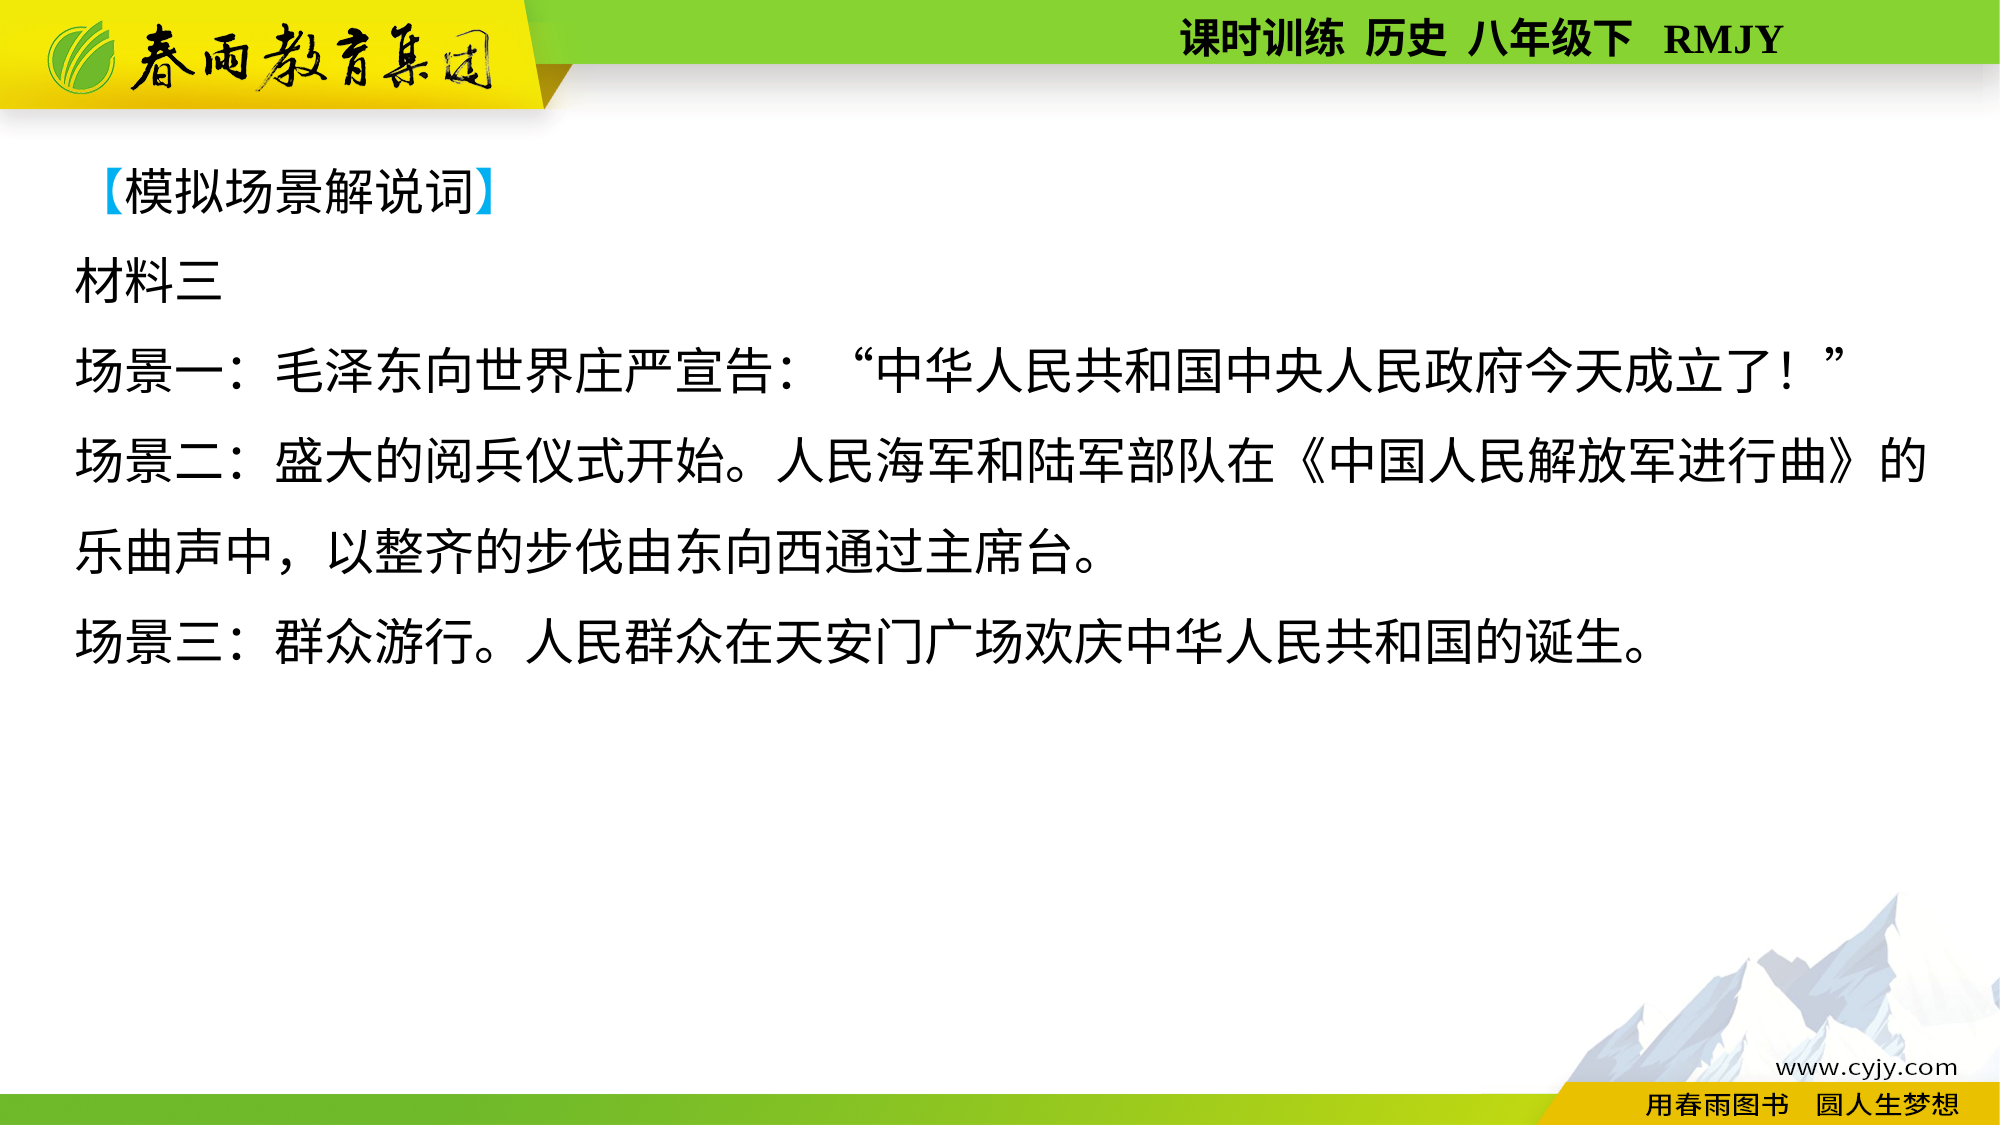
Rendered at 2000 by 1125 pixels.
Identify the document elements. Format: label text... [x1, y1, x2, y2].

picture [0, 0, 2000, 1125]
list 【模拟场景解说词】 材料三 场景一：毛泽东向世界庄严宣告：“中华人民共和国中央人民政府今天成立了！” 场景二：盛大的阅兵仪式开始。人民海军和陆军部队在《中国人民解放军进行曲》的乐曲声中，以整齐的步伐由东向西通过主席台。 场景三：群众游行。人民群众在天安门广场欢庆中华人民共和国的诞生。 [59, 122, 1944, 683]
